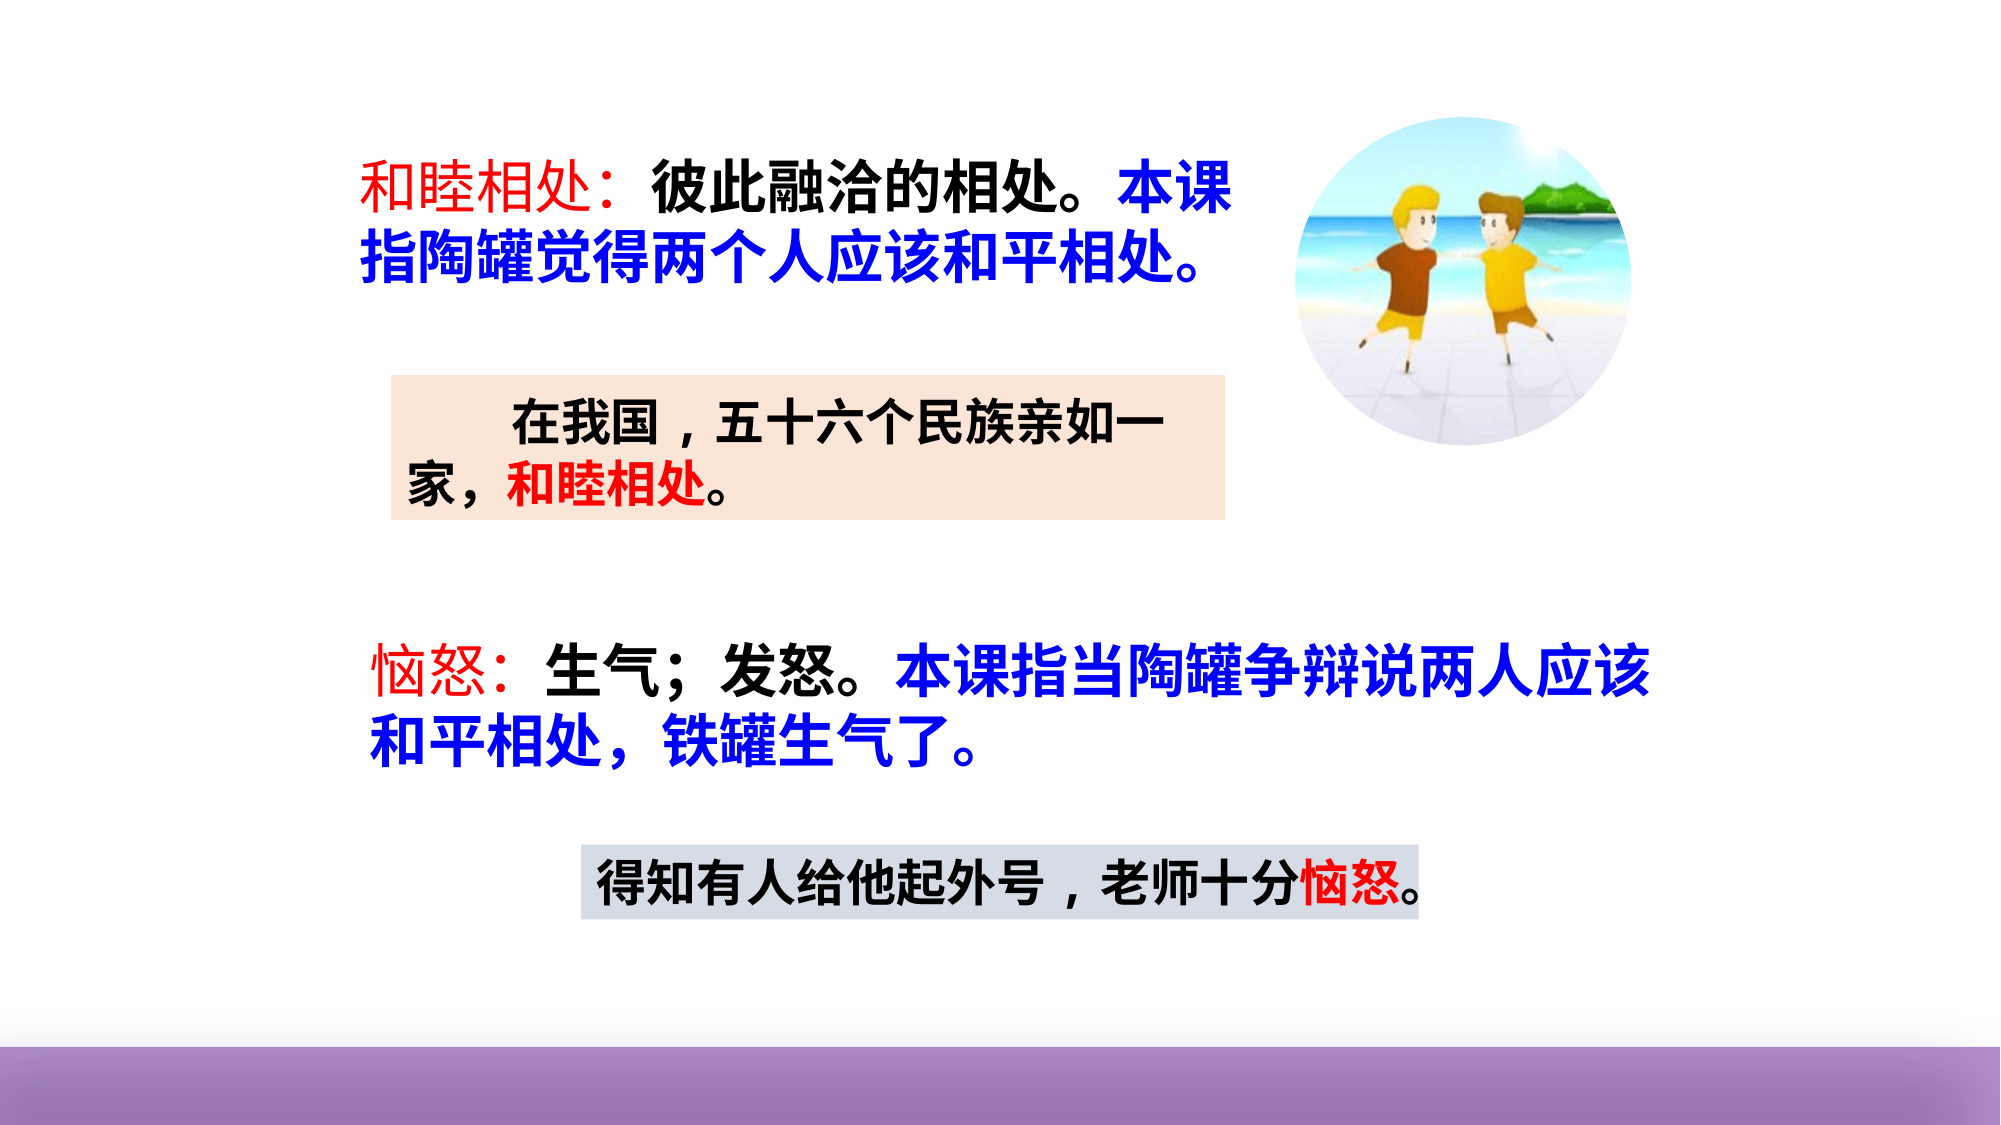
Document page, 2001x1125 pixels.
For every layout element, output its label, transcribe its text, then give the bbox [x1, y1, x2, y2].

text_box 得知有人给他起外号,老师十分恼怒。 [581, 844, 1419, 920]
text_box 在我国,五十六个民族亲如一家，和睦相处。 [391, 375, 1226, 520]
picture [1295, 117, 1632, 446]
text_box 恼怒：生气；发怒。本课指当陶罐争辩说两人应该和平相处，铁罐生气了。 [355, 626, 1694, 782]
text_box 和睦相处：彼此融洽的相处。本课指陶罐觉得两个人应该和平相处。 [344, 142, 1295, 298]
